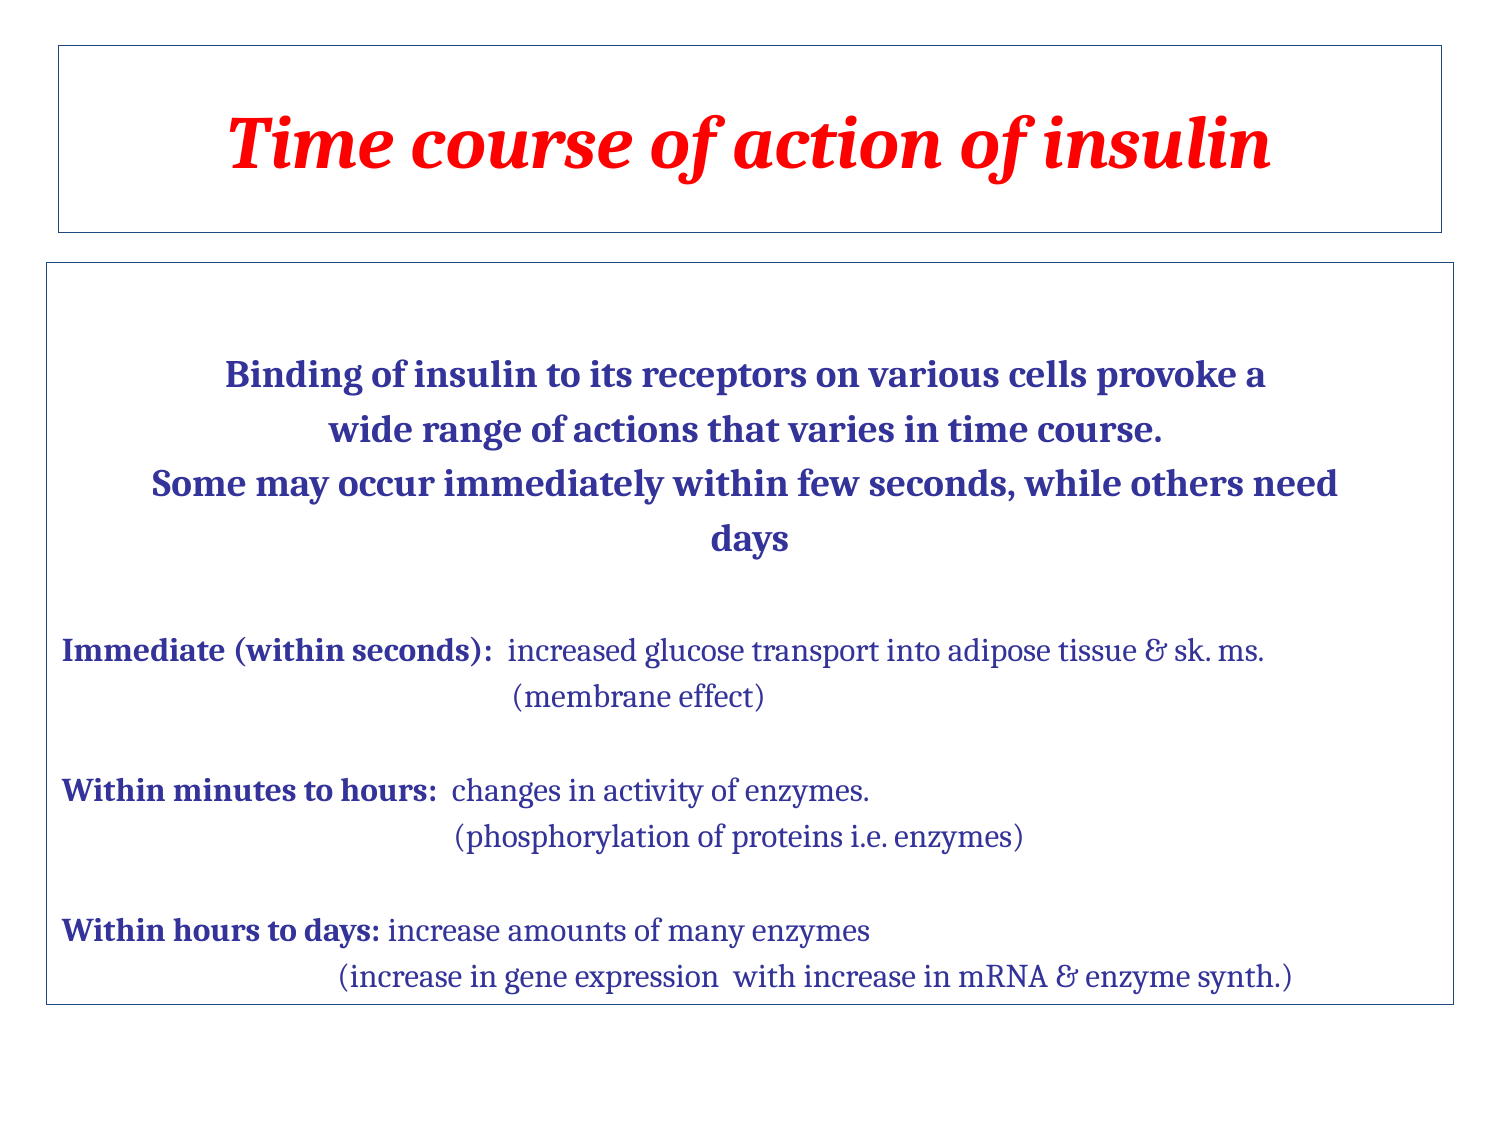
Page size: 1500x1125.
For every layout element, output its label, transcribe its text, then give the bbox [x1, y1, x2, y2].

list Binding of insulin to its receptors on various cells provoke a wide range of actions that varies in time course. Some may occur immediately within few seconds, while others need days Immediate (within seconds): increased glucose transport into adipose tissue & sk. ms. (membrane effect) Within minutes to hours: changes in activity of enzymes. (phosphorylation of proteins i.e. enzymes) Within hours to days: increase amounts of many enzymes (increase in gene expression with increase in mRNA & enzyme synth.) [46, 262, 1454, 1005]
title Time course of action of insulin [58, 45, 1442, 233]
